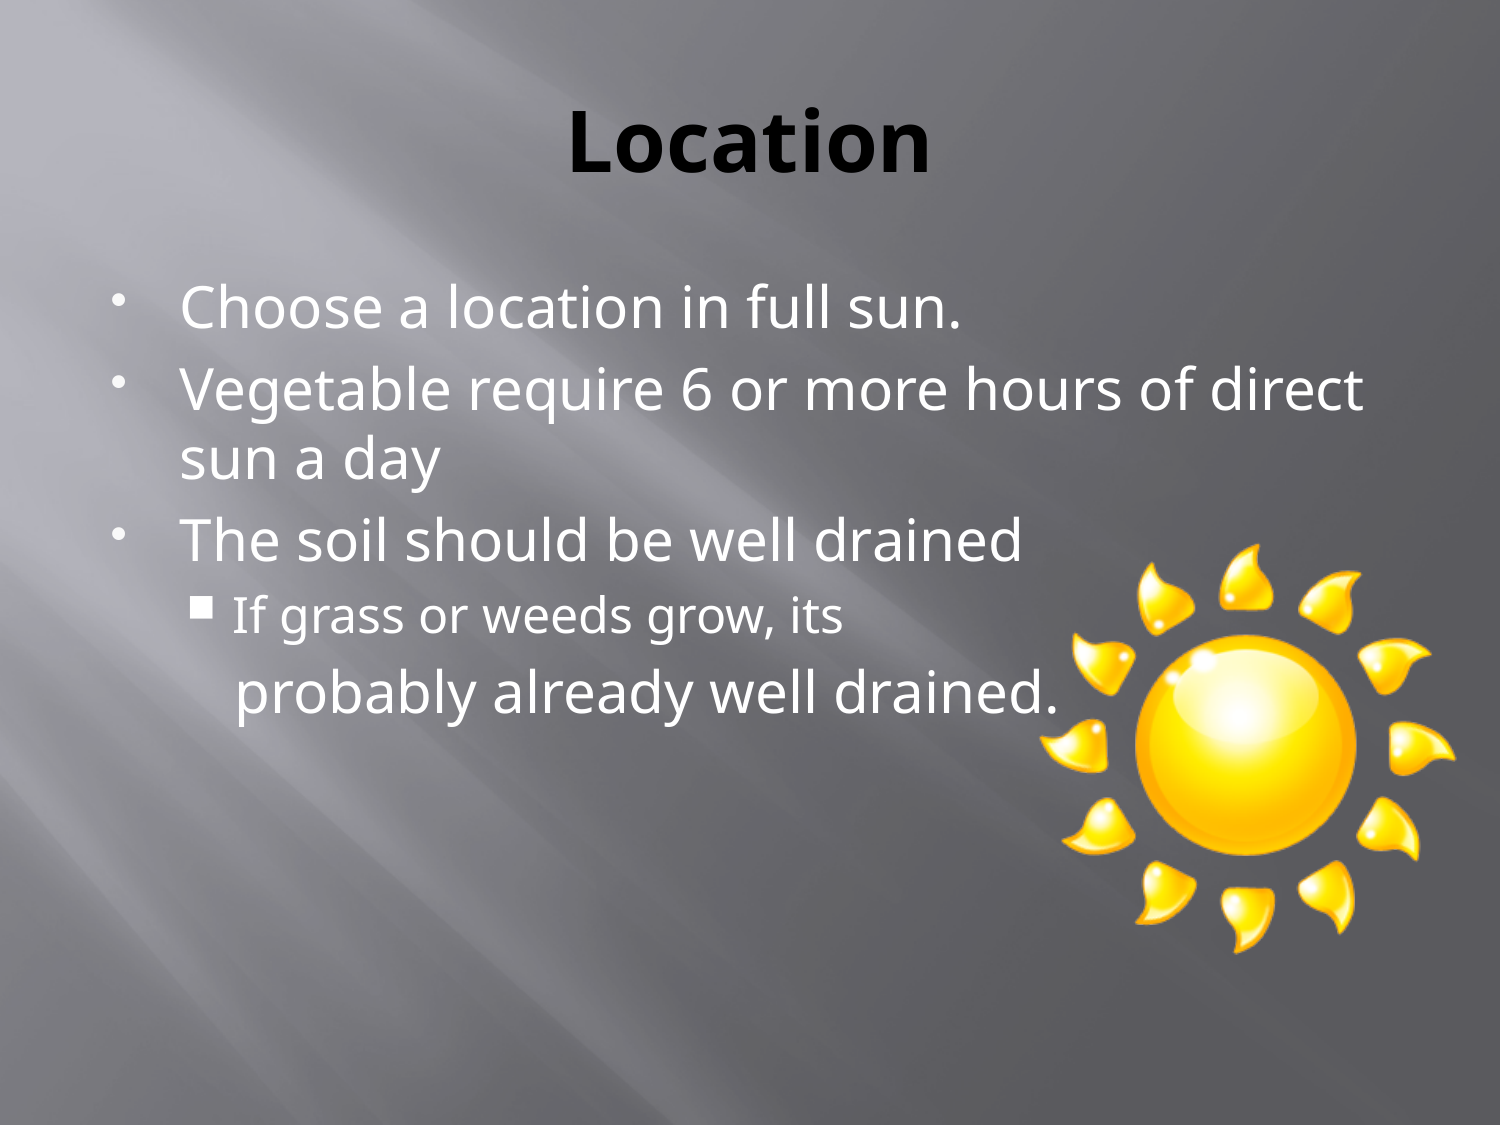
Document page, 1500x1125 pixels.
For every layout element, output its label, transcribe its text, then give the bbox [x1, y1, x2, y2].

list Choose a location in full sun. Vegetable require 6 or more hours of direct sun a day The soil should be well drained If grass or weeds grow, its probably already well drained. [75, 262, 1425, 1035]
title Location [75, 45, 1425, 233]
picture [1012, 524, 1463, 976]
